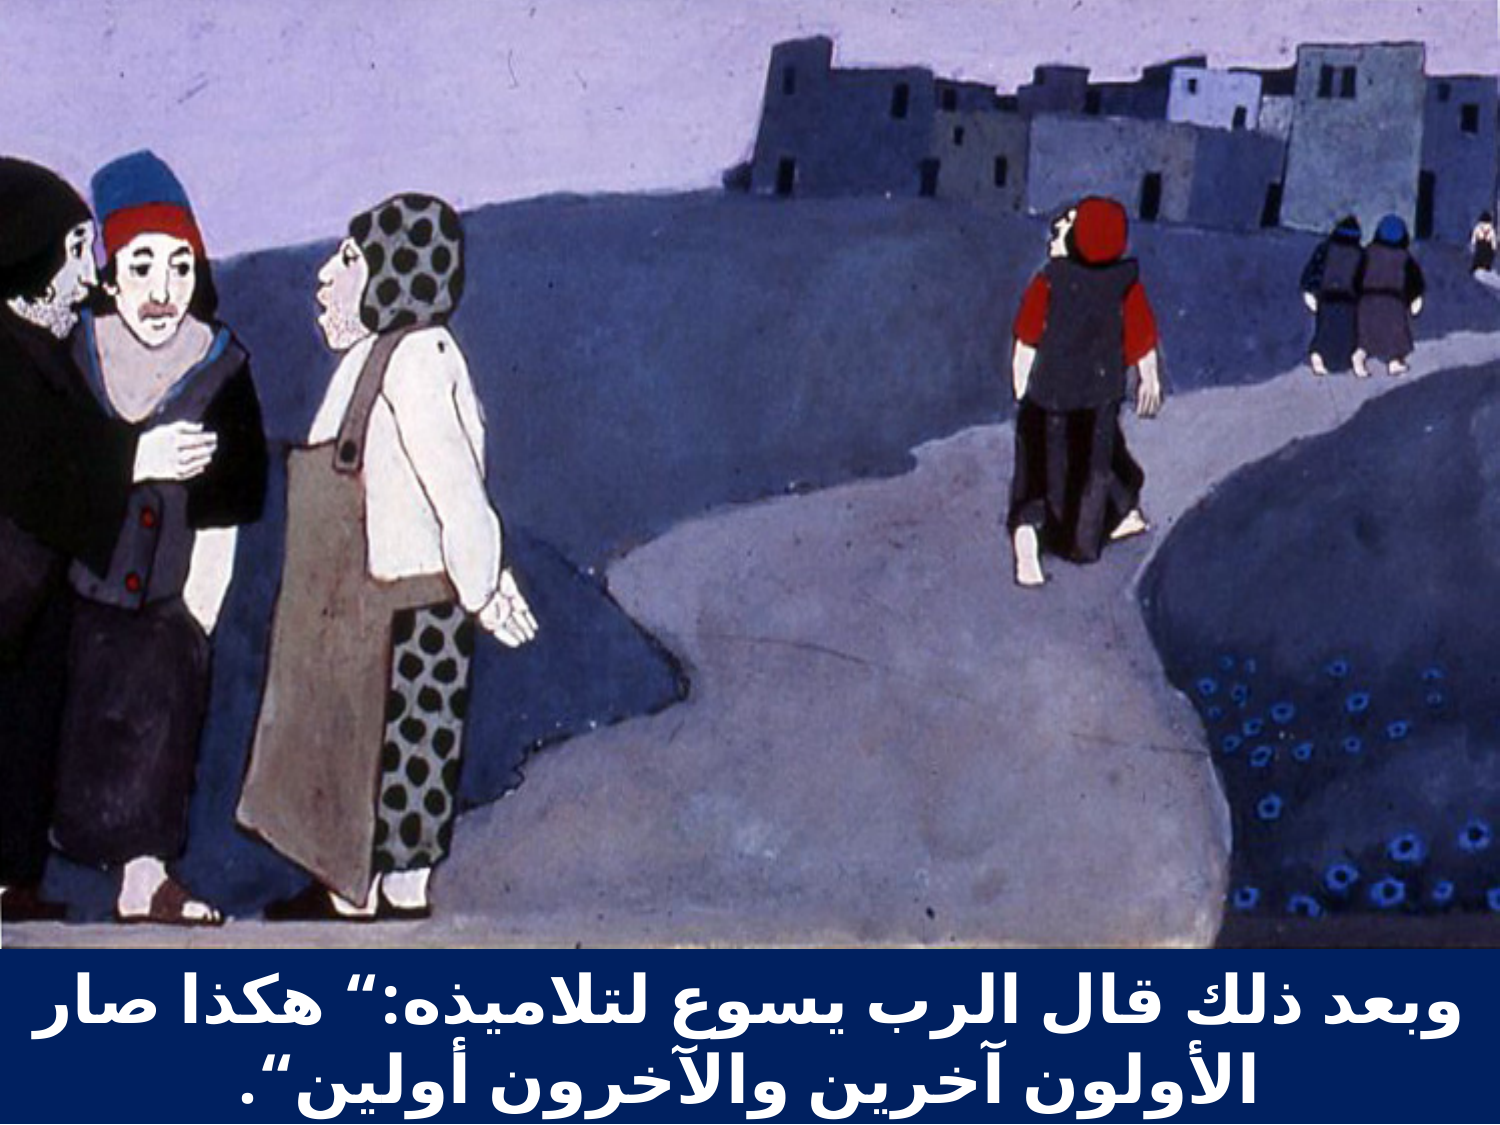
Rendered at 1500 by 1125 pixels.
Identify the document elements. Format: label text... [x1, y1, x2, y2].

text_box وبعد ذلك قال الرب يسوع لتلاميذه:“ هكذا صار الأولون آخرين والآخرون أولين“. [0, 956, 1500, 1124]
picture [0, 0, 1500, 950]
